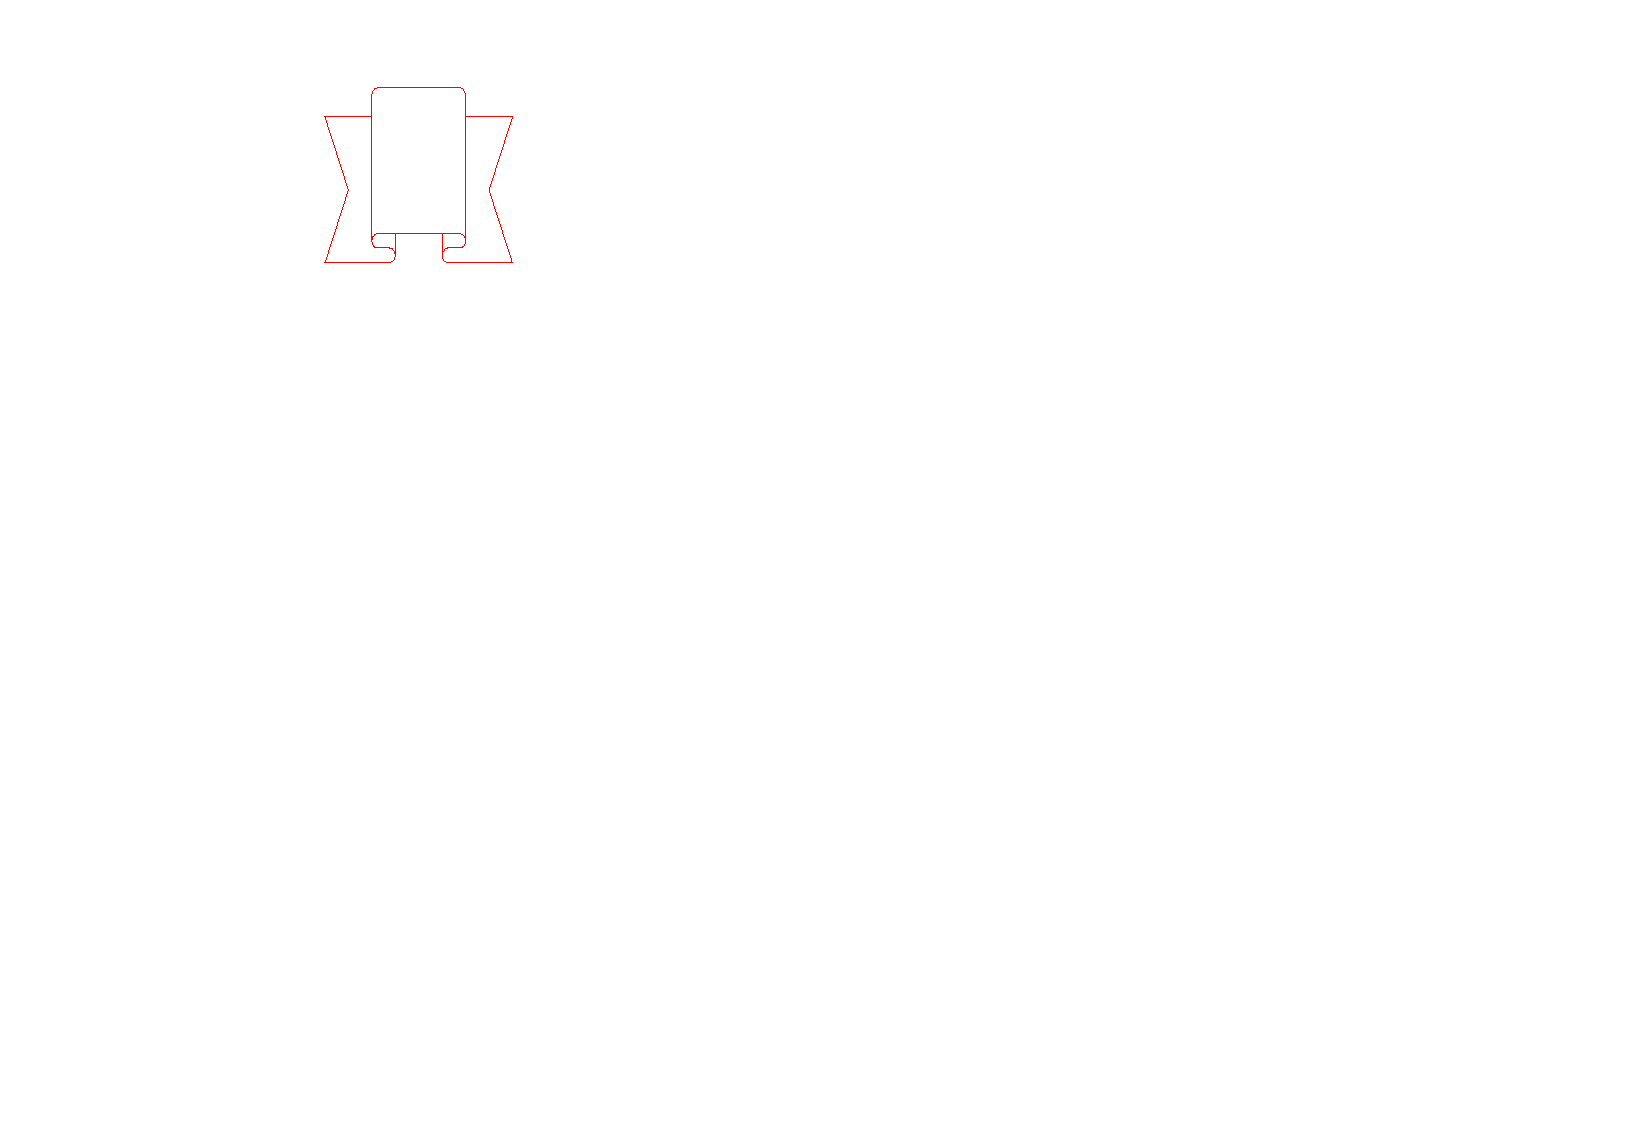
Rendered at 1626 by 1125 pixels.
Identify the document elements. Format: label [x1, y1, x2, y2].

text_box [324, 87, 513, 263]
